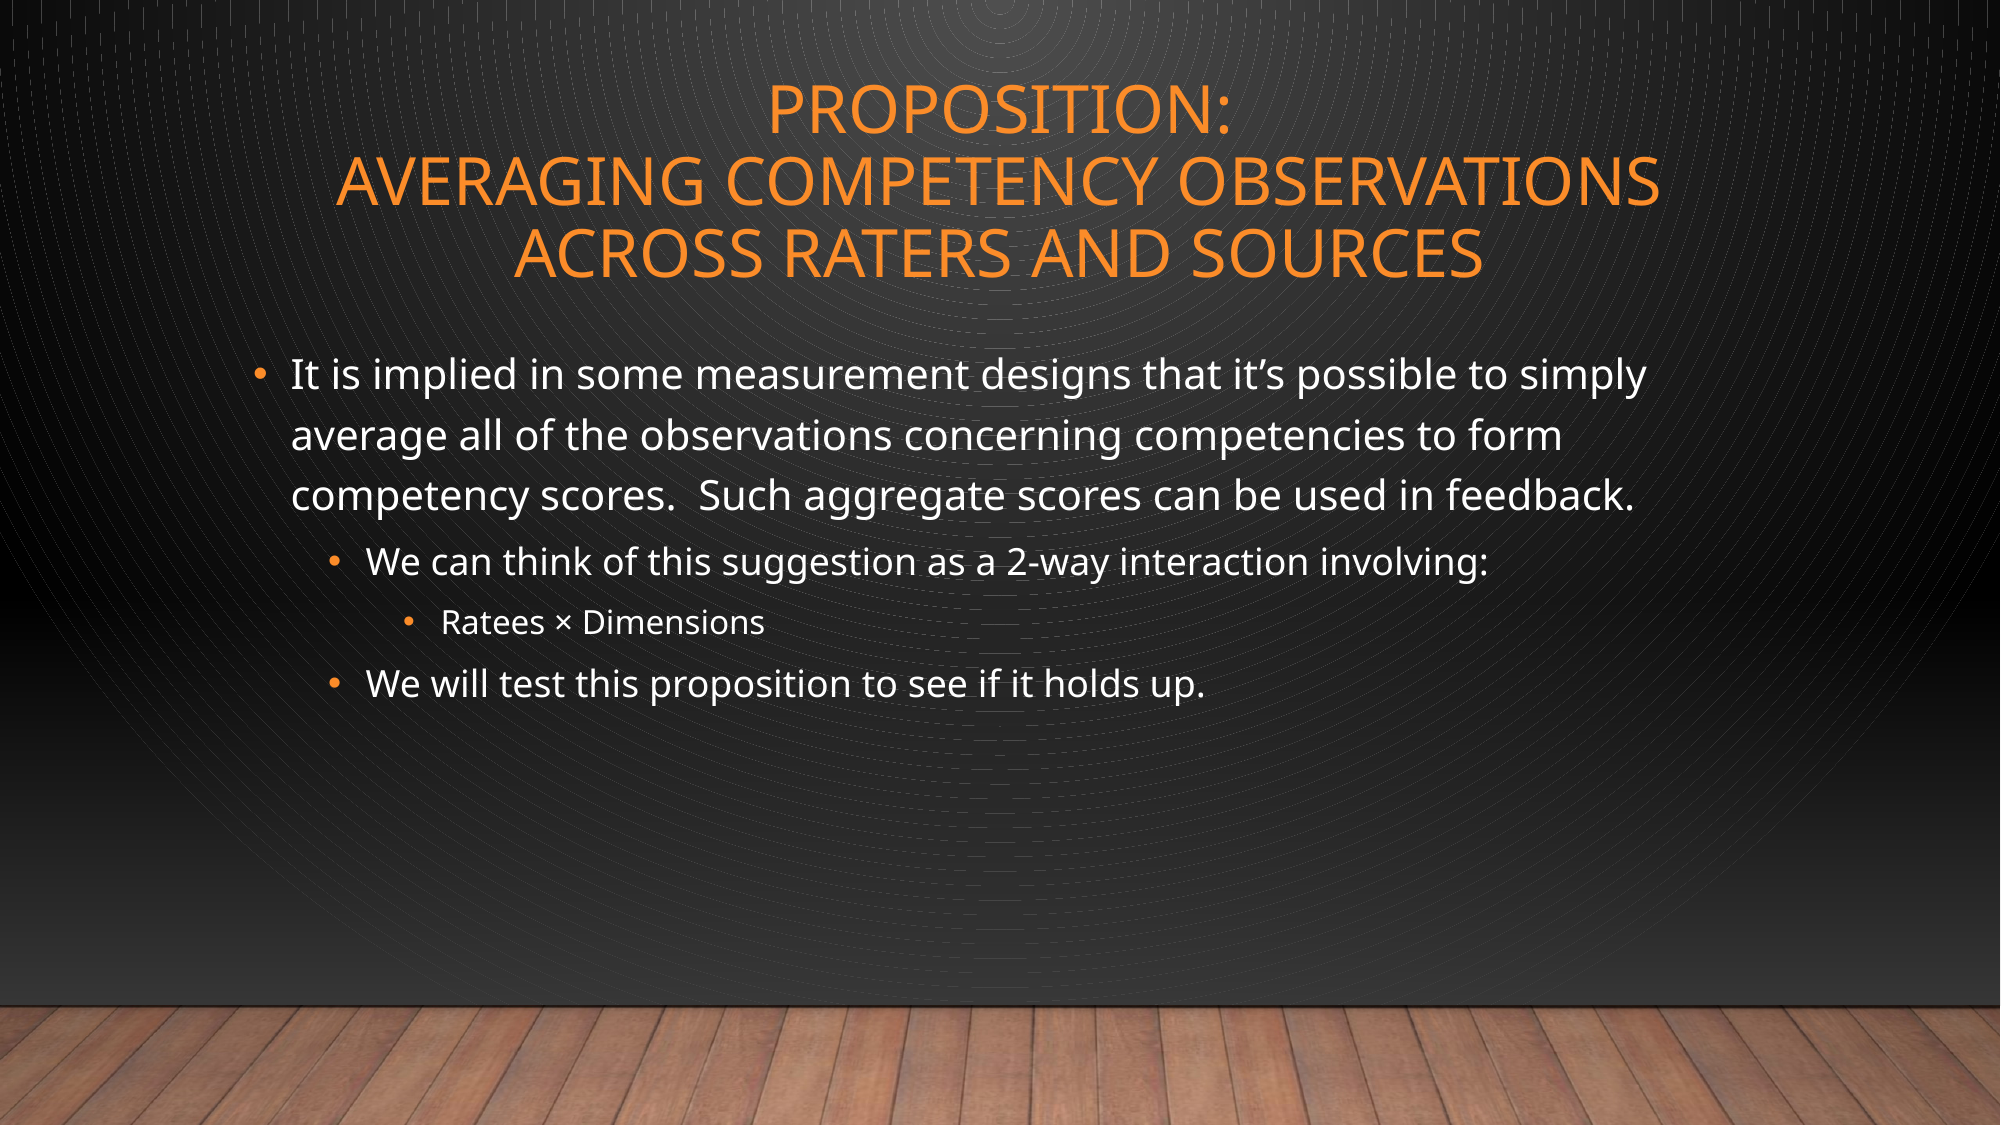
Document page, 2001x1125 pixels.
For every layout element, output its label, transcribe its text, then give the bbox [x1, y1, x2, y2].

title Proposition: Averaging Competency Observations Across Raters and Sources [238, 64, 1763, 305]
list It is implied in some measurement designs that it’s possible to simply average all of the observations concerning competencies to form competency scores. Such aggregate scores can be used in feedback. We can think of this suggestion as a 2-way interaction involving: Ratees × Dimensions We will test this proposition to see if it holds up. [238, 330, 1763, 897]
picture [0, 1005, 2000, 1125]
